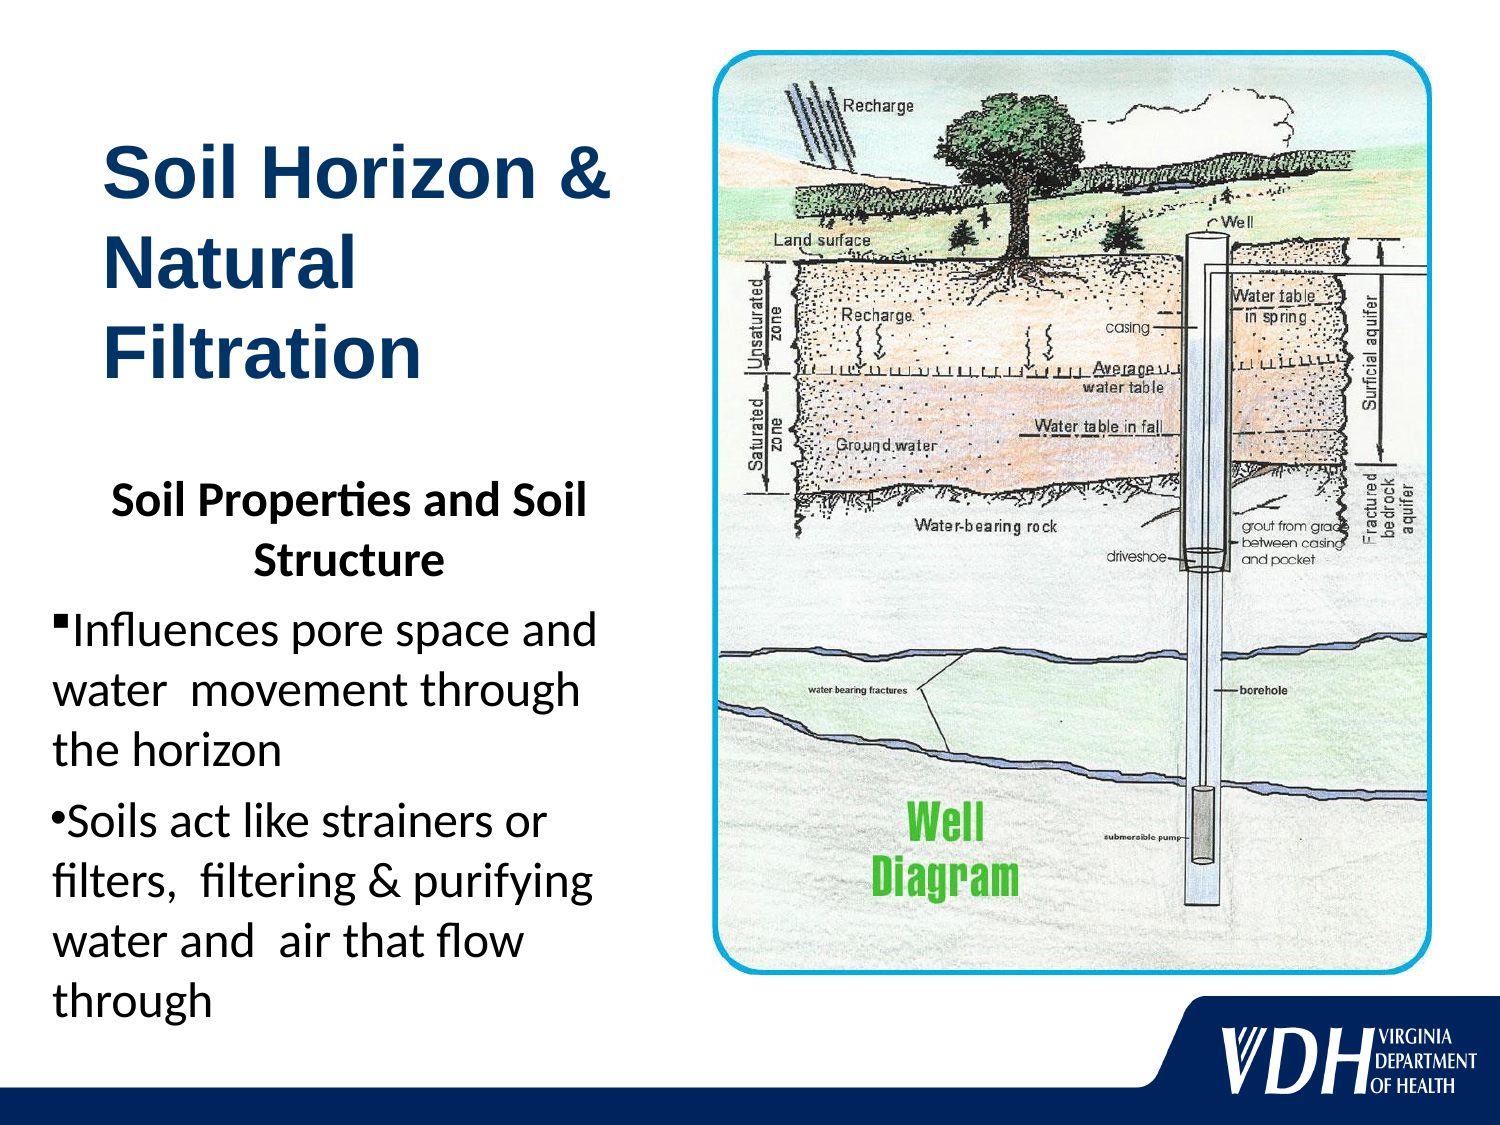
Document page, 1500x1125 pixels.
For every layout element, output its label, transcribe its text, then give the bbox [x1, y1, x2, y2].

text_box Soil Properties and Soil Structure Influences pore space and water movement through the horizon Soils act like strainers or filters, filtering & purifying water and air that flow through [50, 452, 647, 1027]
text_box [712, 50, 1432, 975]
title Soil Horizon & Natural Filtration [100, 121, 647, 394]
picture [0, 0, 1500, 1125]
